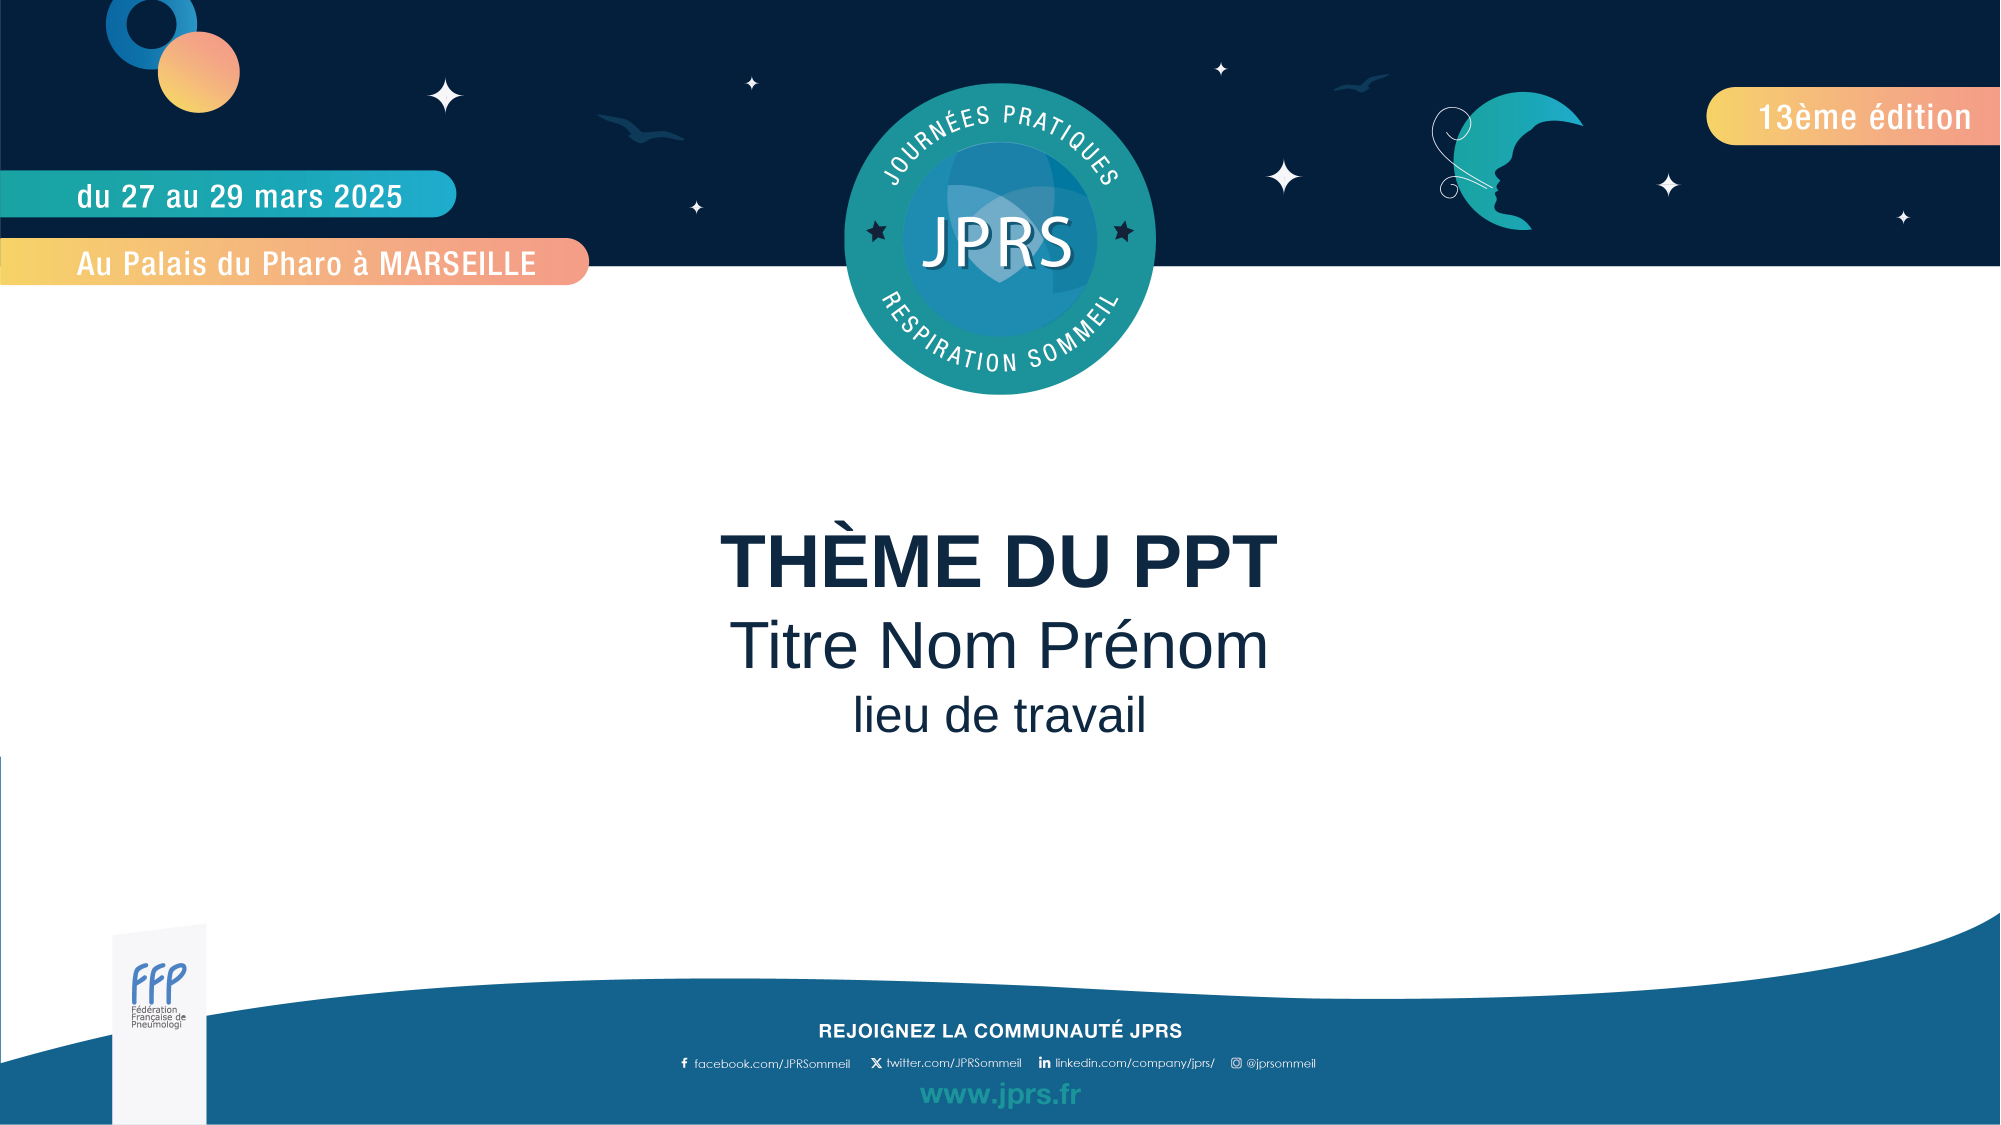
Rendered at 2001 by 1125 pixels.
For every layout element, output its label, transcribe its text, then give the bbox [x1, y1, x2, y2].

text_box THÈME DU PPT Titre Nom Prénom lieu de travail [713, 504, 1287, 750]
picture [0, 0, 2000, 1125]
